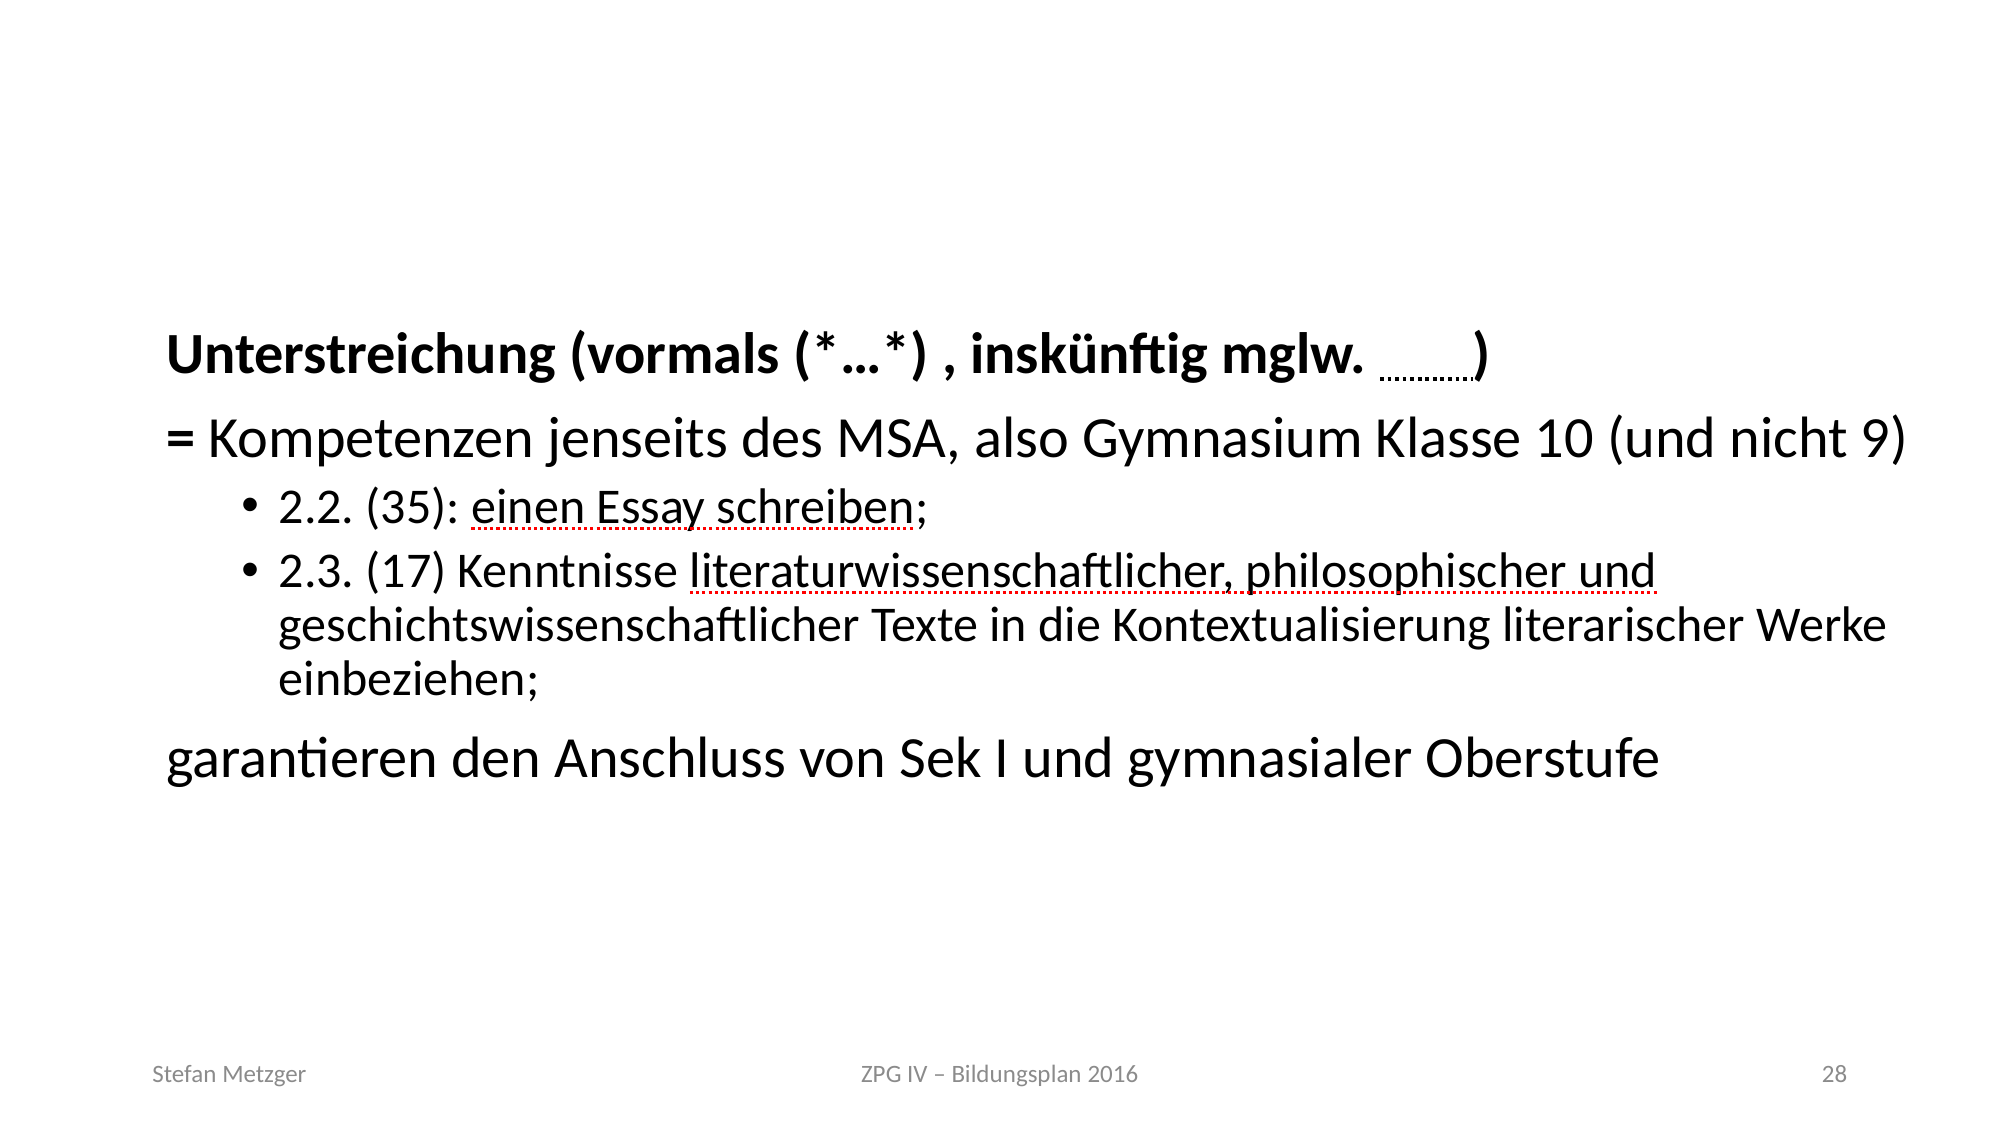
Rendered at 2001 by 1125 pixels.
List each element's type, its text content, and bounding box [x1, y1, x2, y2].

list Unterstreichung (vormals (*…*) , inskünftig mglw. ) = Kompetenzen jenseits des MSA, also Gymnasium Klasse 10 (und nicht 9) 2.2. (35): einen Essay schreiben; 2.3. (17) Kenntnisse literaturwissenschaftlicher, philosophischer und geschichtswissenschaftlicher Texte in die Kontextualisierung literarischer Werke einbeziehen; garantieren den Anschluss von Sek I und gymnasialer Oberstufe [151, 225, 1948, 940]
slide_number 28 [1412, 1042, 1863, 1103]
slide_number Stefan Metzger [137, 1042, 588, 1103]
footer ZPG IV – Bildungsplan 2016 [662, 1042, 1338, 1103]
